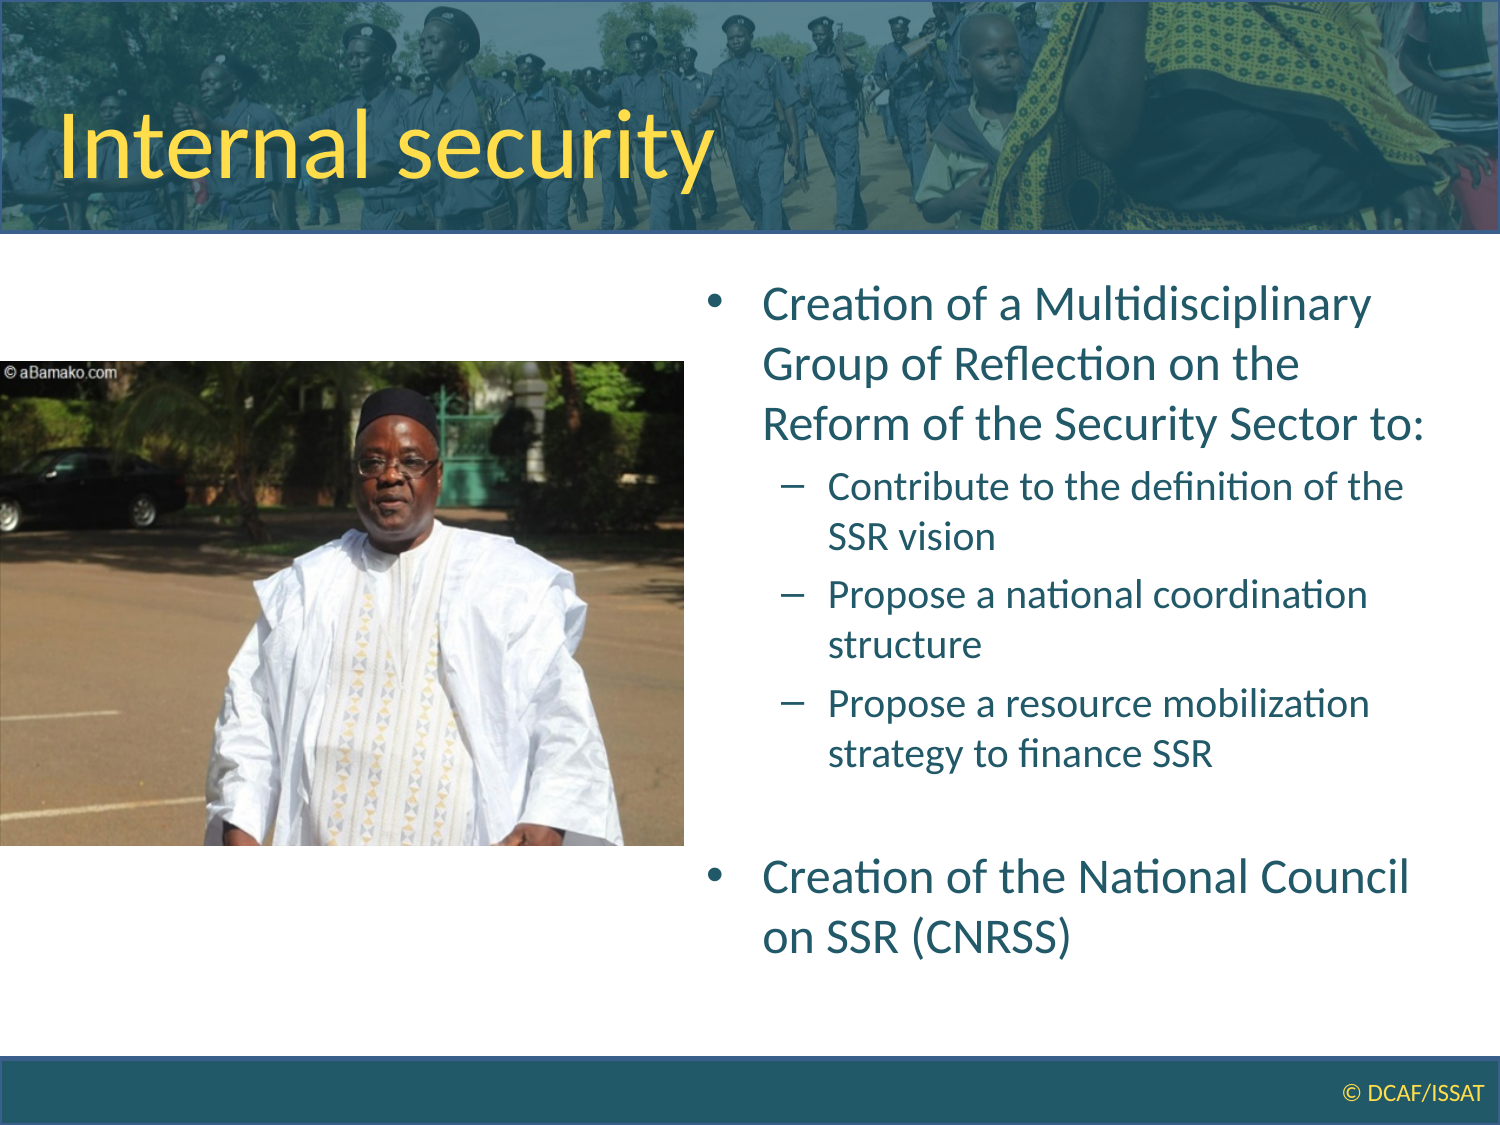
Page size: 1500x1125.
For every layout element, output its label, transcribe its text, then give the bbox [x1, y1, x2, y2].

picture [0, 361, 684, 847]
title Internal security [41, 45, 1459, 233]
list Creation of a Multidisciplinary Group of Reflection on the Reform of the Security Sector to: Contribute to the definition of the SSR vision Propose a national coordination structure Propose a resource mobilization strategy to finance SSR Creation of the National Council on SSR (CNRSS) [690, 262, 1459, 1006]
